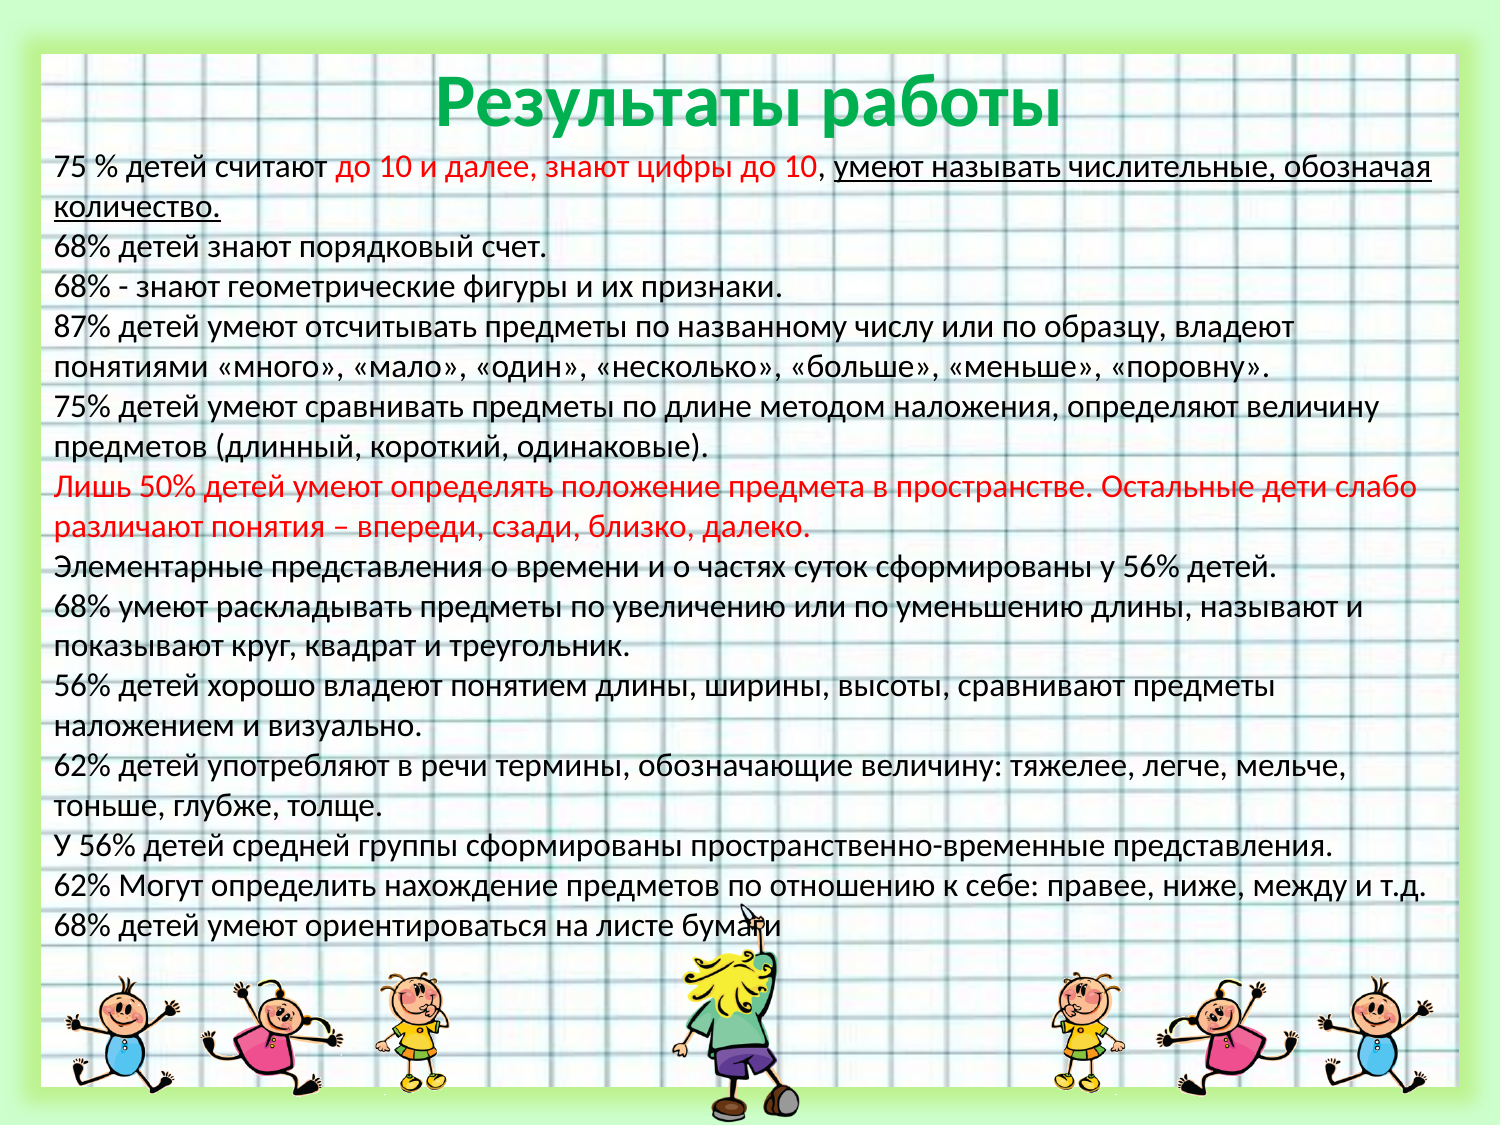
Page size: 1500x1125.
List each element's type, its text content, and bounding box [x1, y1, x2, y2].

picture [41, 54, 112, 137]
text_box 75 % детей считают до 10 и далее, знают цифры до 10, умеют называть числительные, обозначая количество. 68% детей знают порядковый счет. 68% - знают геометрические фигуры и их признаки. 87% детей умеют отсчитывать предметы по названному числу или по образцу, владеют понятиями «много», «мало», «один», «несколько», «больше», «меньше», «поровну». 75% детей умеют сравнивать предметы по длине методом наложения, определяют величину предметов (длинный, короткий, одинаковые). Лишь 50% детей умеют определять положение предмета в пространстве. Остальные дети слабо различают понятия – впереди, сзади, близко, далеко. Элементарные представления о времени и о частях суток сформированы у 56% детей. 68% умеют раскладывать предметы по увеличению или по уменьшению длины, называют и показывают круг, квадрат и треугольник. 56% детей хорошо владеют понятием длины, ширины, высоты, сравнивают предметы наложением и визуально. 62% детей употребляют в речи термины, обозначающие величину: тяжелее, легче, мельче, тоньше, глубже, толще. У 56% детей средней группы сформированы пространственно-временные представления. 62% Могут определить нахождение предметов по отношению к себе: правее, ниже, между и т.д. 68% детей умеют ориентироваться на листе бумаги [38, 137, 1457, 996]
title Результаты работы [112, 42, 1388, 137]
picture [41, 54, 1459, 1125]
